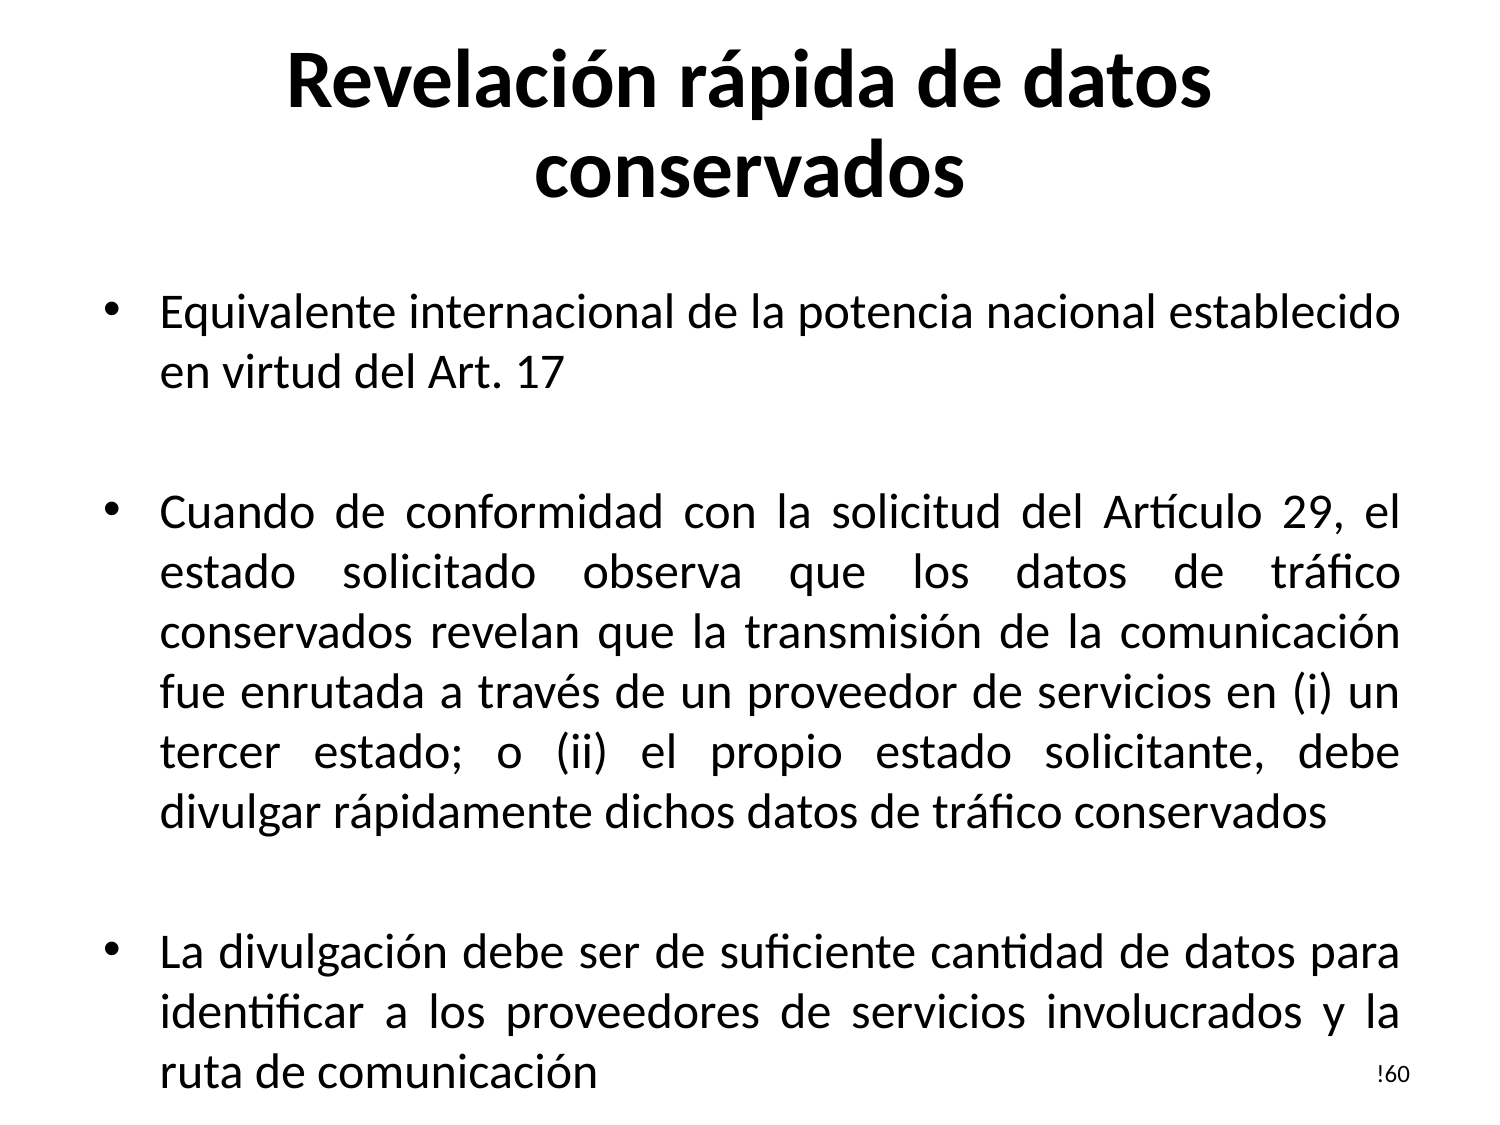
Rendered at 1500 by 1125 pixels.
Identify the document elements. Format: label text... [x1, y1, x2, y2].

title Revelación rápida de datos conservados [75, 45, 1425, 206]
slide_number !60 [1074, 1042, 1425, 1103]
list Equivalente internacional de la potencia nacional establecido en virtud del Art. 17 Cuando de conformidad con la solicitud del Artículo 29, el estado solicitado observa que los datos de tráfico conservados revelan que la transmisión de la comunicación fue enrutada a través de un proveedor de servicios en (i) un tercer estado; o (ii) el propio estado solicitante, debe divulgar rápidamente dichos datos de tráfico conservados La divulgación debe ser de suficiente cantidad de datos para identificar a los proveedores de servicios involucrados y la ruta de comunicación [88, 270, 1417, 1021]
